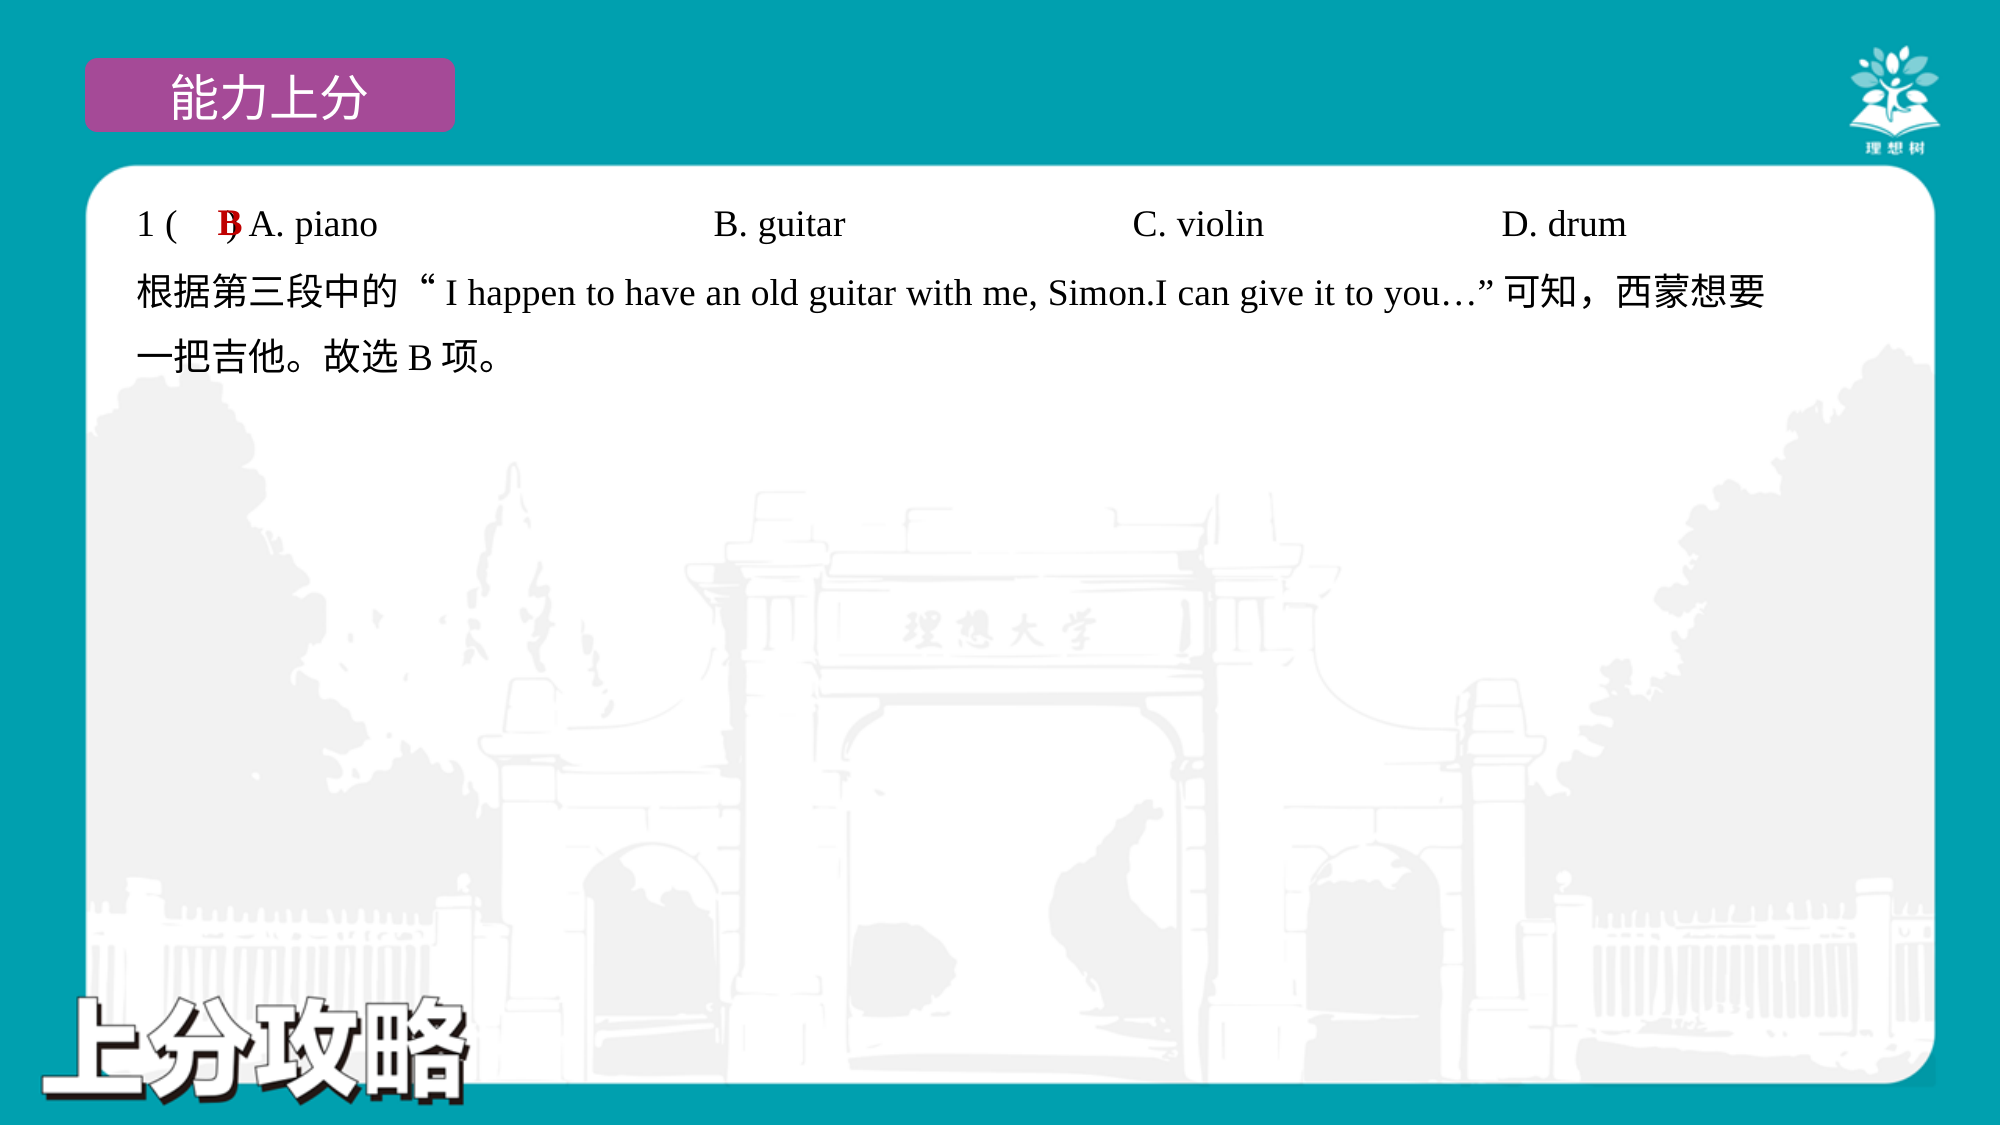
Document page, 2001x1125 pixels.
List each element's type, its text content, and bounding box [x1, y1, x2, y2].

text_box 根据第三段中的“I happen to have an old guitar with me, Simon.I can give it to you…”可知，西蒙想要 一把吉他。故选B项。 [136, 244, 1865, 372]
text_box 1 ( ) A. piano B. guitar C. violin D. drum [136, 176, 1865, 237]
picture [0, 0, 2000, 1125]
text_box B [204, 176, 257, 236]
